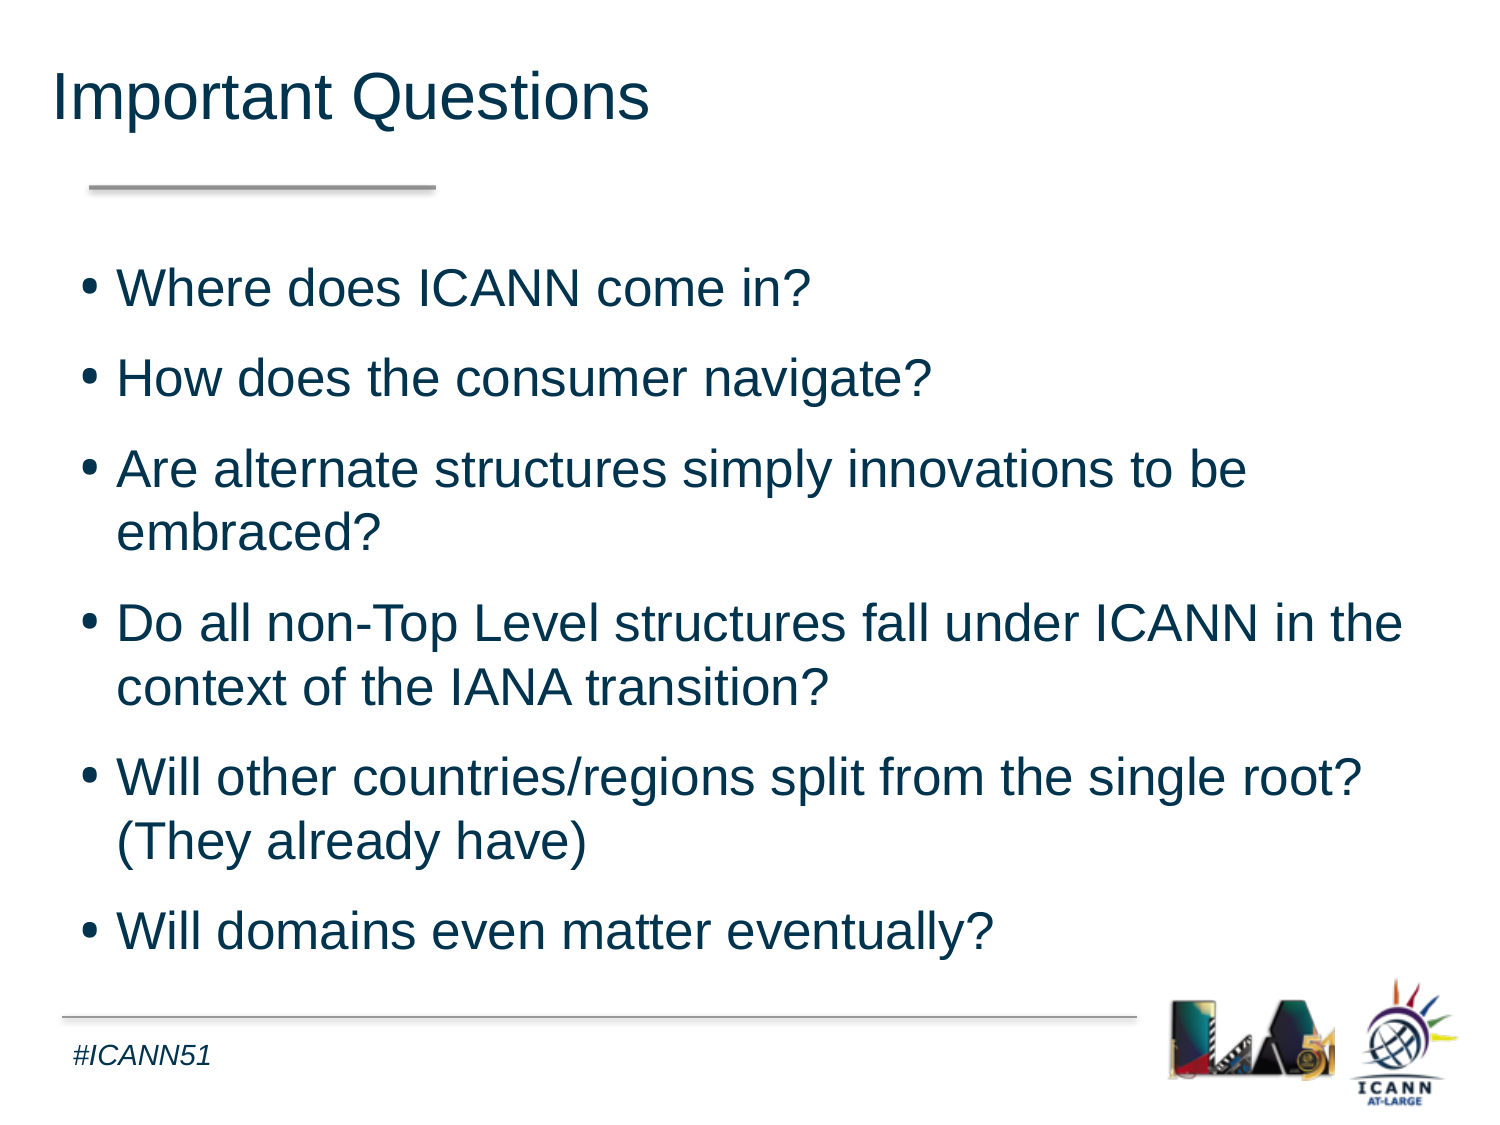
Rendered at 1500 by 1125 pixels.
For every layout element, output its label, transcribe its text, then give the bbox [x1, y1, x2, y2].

list Where does ICANN come in? How does the consumer navigate? Are alternate structures simply innovations to be embraced? Do all non-Top Level structures fall under ICANN in the context of the IANA transition? Will other countries/regions split from the single root? (They already have) Will domains even matter eventually? [50, 249, 1450, 969]
picture [1167, 974, 1462, 1110]
list Important Questions [23, 50, 1450, 150]
